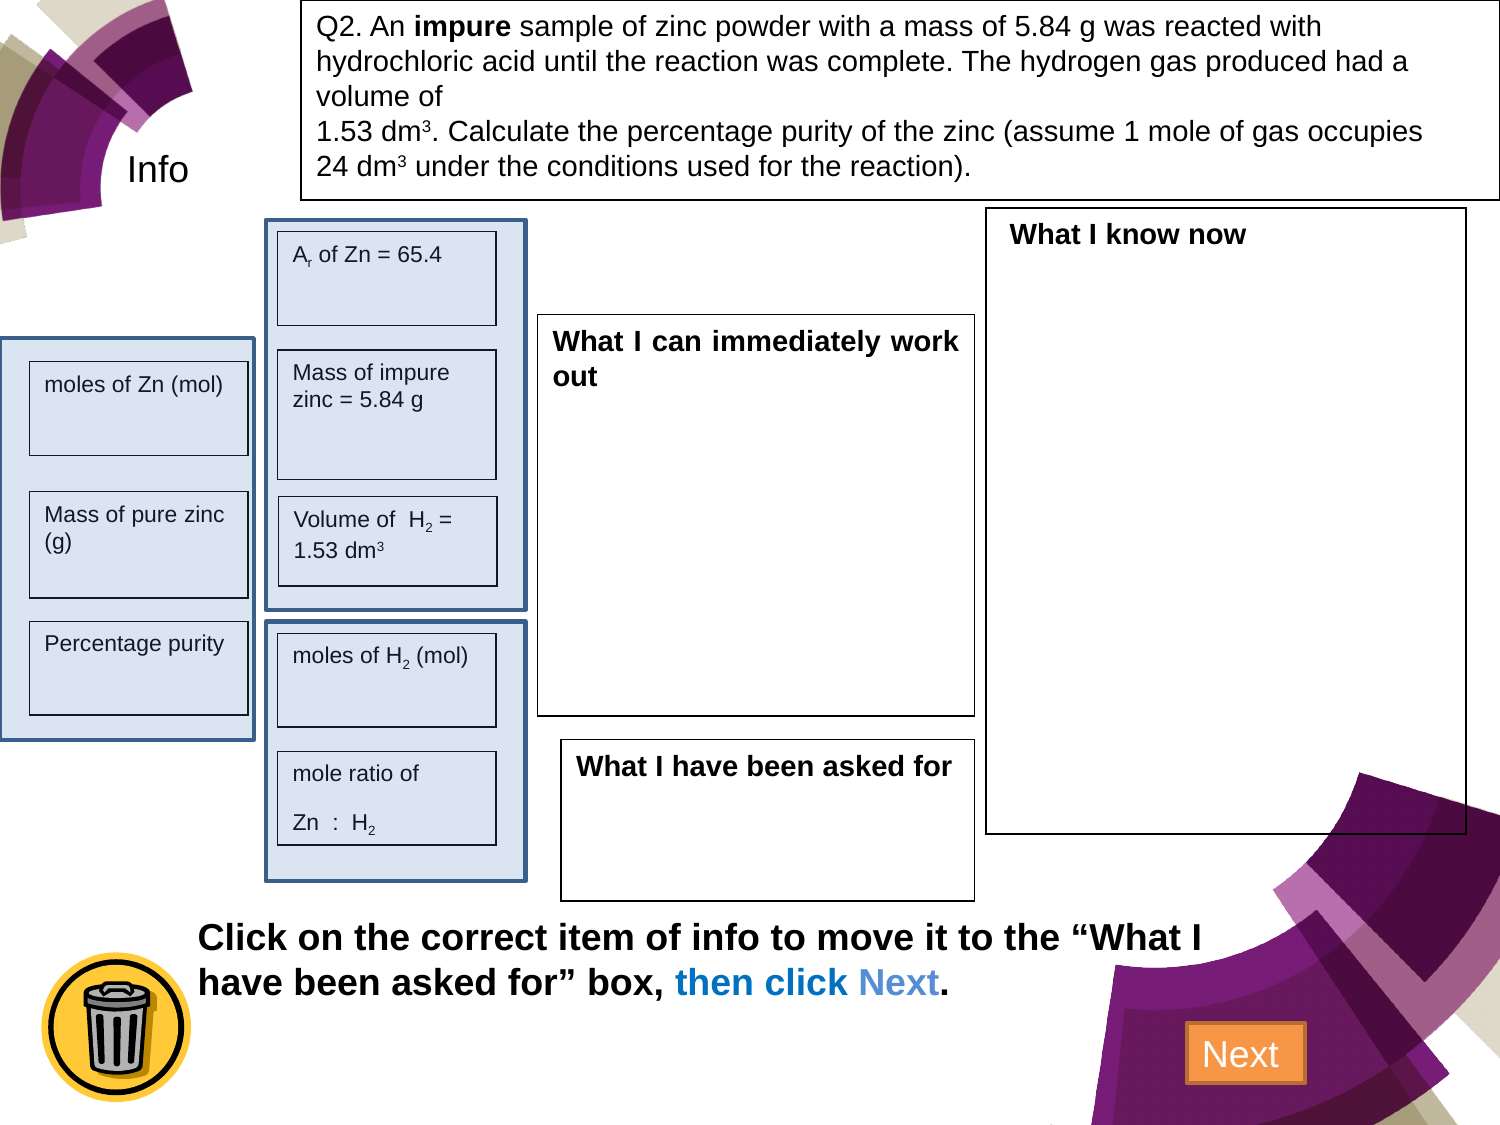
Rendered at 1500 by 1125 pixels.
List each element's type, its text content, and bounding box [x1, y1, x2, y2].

text_box [0, 336, 256, 742]
picture [41, 952, 192, 1103]
text_box Info [112, 137, 242, 197]
picture [0, 0, 219, 256]
text_box What I have been asked for [561, 739, 975, 901]
text_box What I know now [986, 208, 1467, 835]
text_box [264, 218, 528, 612]
text_box What I can immediately work out [537, 314, 975, 717]
text_box Q2. An impure sample of zinc powder with a mass of 5.84 g was reacted with hydrochloric acid until the reaction was complete. The hydrogen gas produced had a volume of 1.53 dm3. Calculate the percentage purity of the zinc (assume 1 mole of gas occupies 24 dm3 under the conditions used for the reaction). [301, 0, 1500, 200]
text_box Click on the correct item of info to move it to the “What I have been asked for” box, then click Next. [182, 905, 1223, 1010]
text_box Next [1185, 1021, 1307, 1085]
picture [1009, 716, 1500, 1125]
text_box [264, 619, 528, 883]
